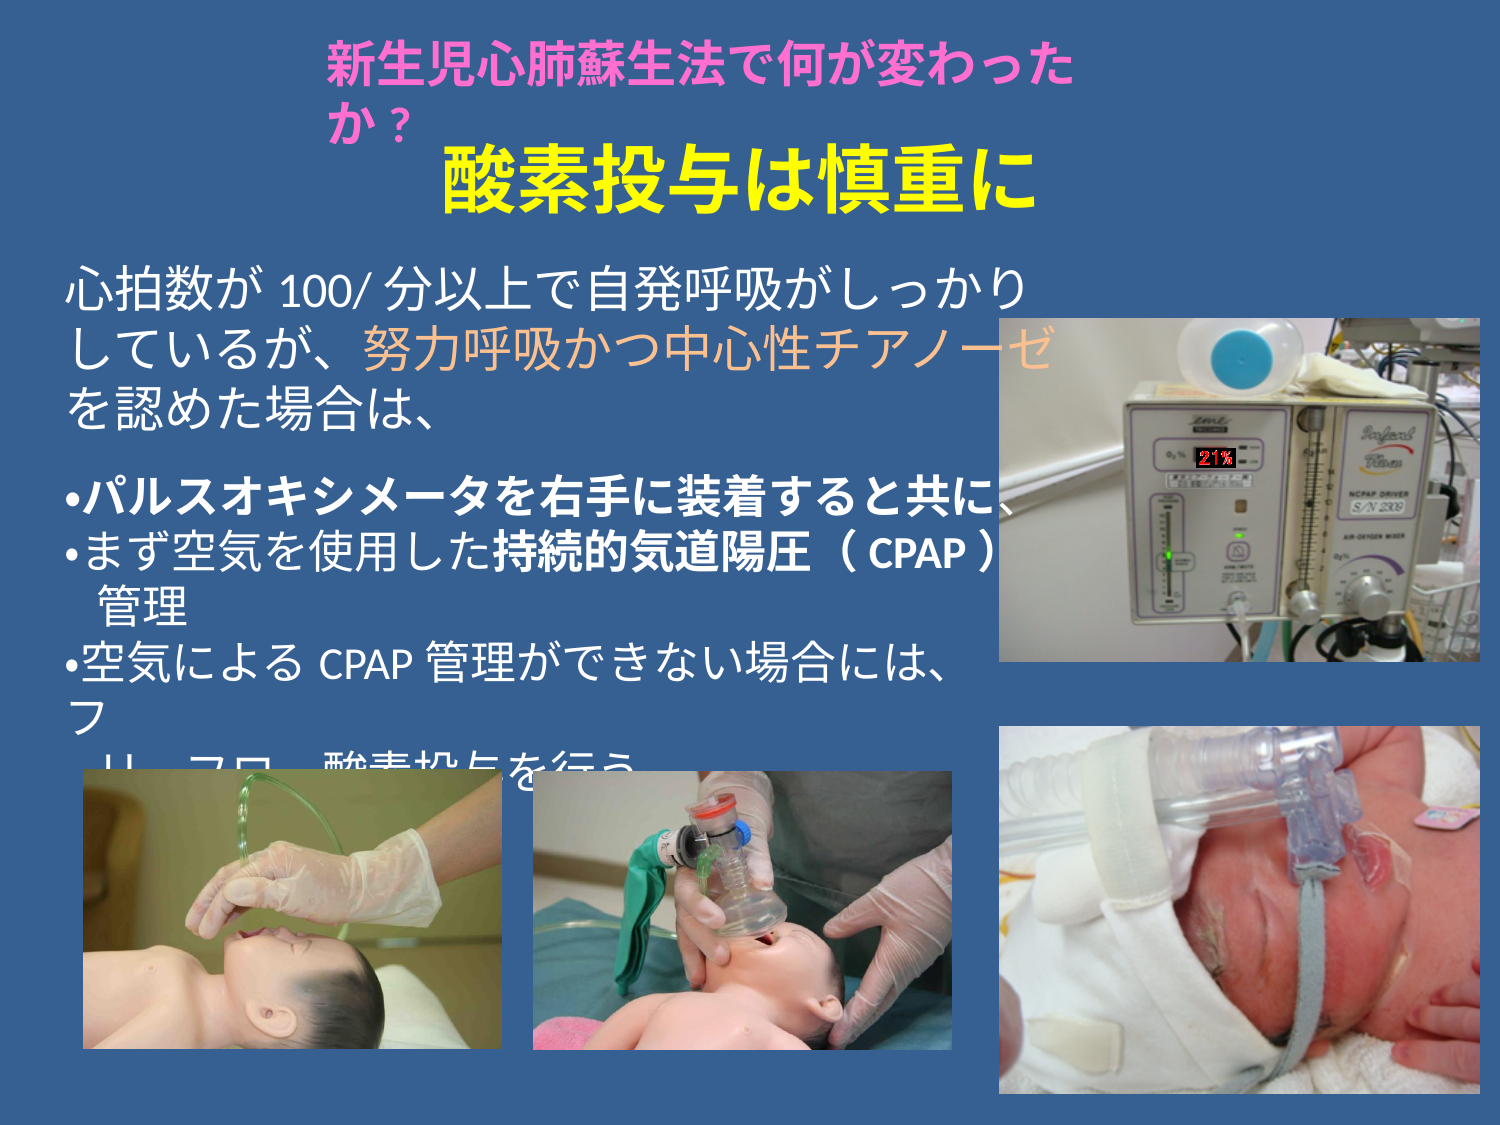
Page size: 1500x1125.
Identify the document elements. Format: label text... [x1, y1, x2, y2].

text_box ・空気によるCPAP管理ができない場合には、フ リーフロー酸素投与を行う。 [50, 626, 988, 857]
picture [533, 771, 952, 1051]
text_box 酸素投与は慎重に [427, 125, 1074, 230]
picture [83, 769, 502, 1049]
text_box 心拍数が100/分以上で自発呼吸がしっかり しているが、努力呼吸かつ中心性チアノーゼ を認めた場合は、 ・パルスオキシメータを右手に装着すると共に、 ・まず空気を使用した持続的気道陽圧（CPAP） 管理 [50, 249, 1450, 700]
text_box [999, 317, 1480, 1094]
text_box 新生児心肺蘇生法で何が変わったか? [311, 24, 1175, 160]
